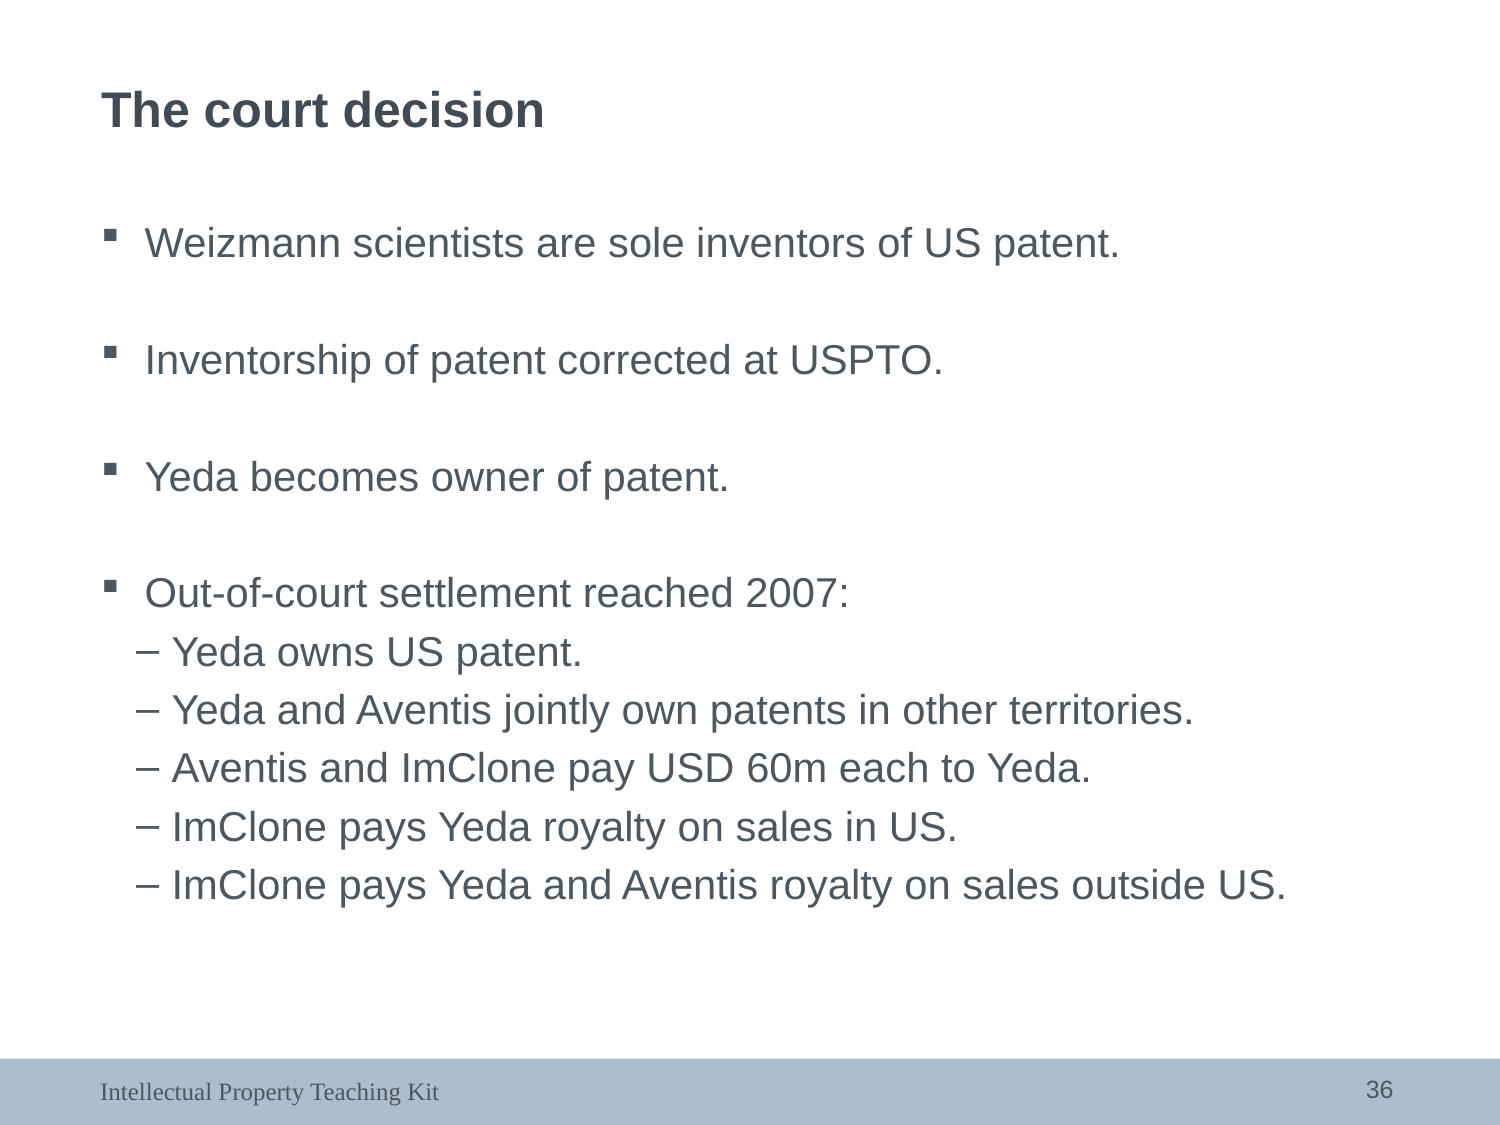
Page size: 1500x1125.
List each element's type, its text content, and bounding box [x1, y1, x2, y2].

footer Intellectual Property Teaching Kit [100, 1074, 988, 1125]
text_box 36 [1269, 1070, 1394, 1106]
text_box Weizmann scientists are sole inventors of US patent. Inventorship of patent corrected at USPTO. Yeda becomes owner of patent. Out-of-court settlement reached 2007: Yeda owns US patent. Yeda and Aventis jointly own patents in other territories. Aventis and ImClone pay USD 60m each to Yeda. ImClone pays Yeda royalty on sales in US. ImClone pays Yeda and Aventis royalty on sales outside US. [85, 200, 1380, 768]
title The court decision [85, 69, 1386, 224]
